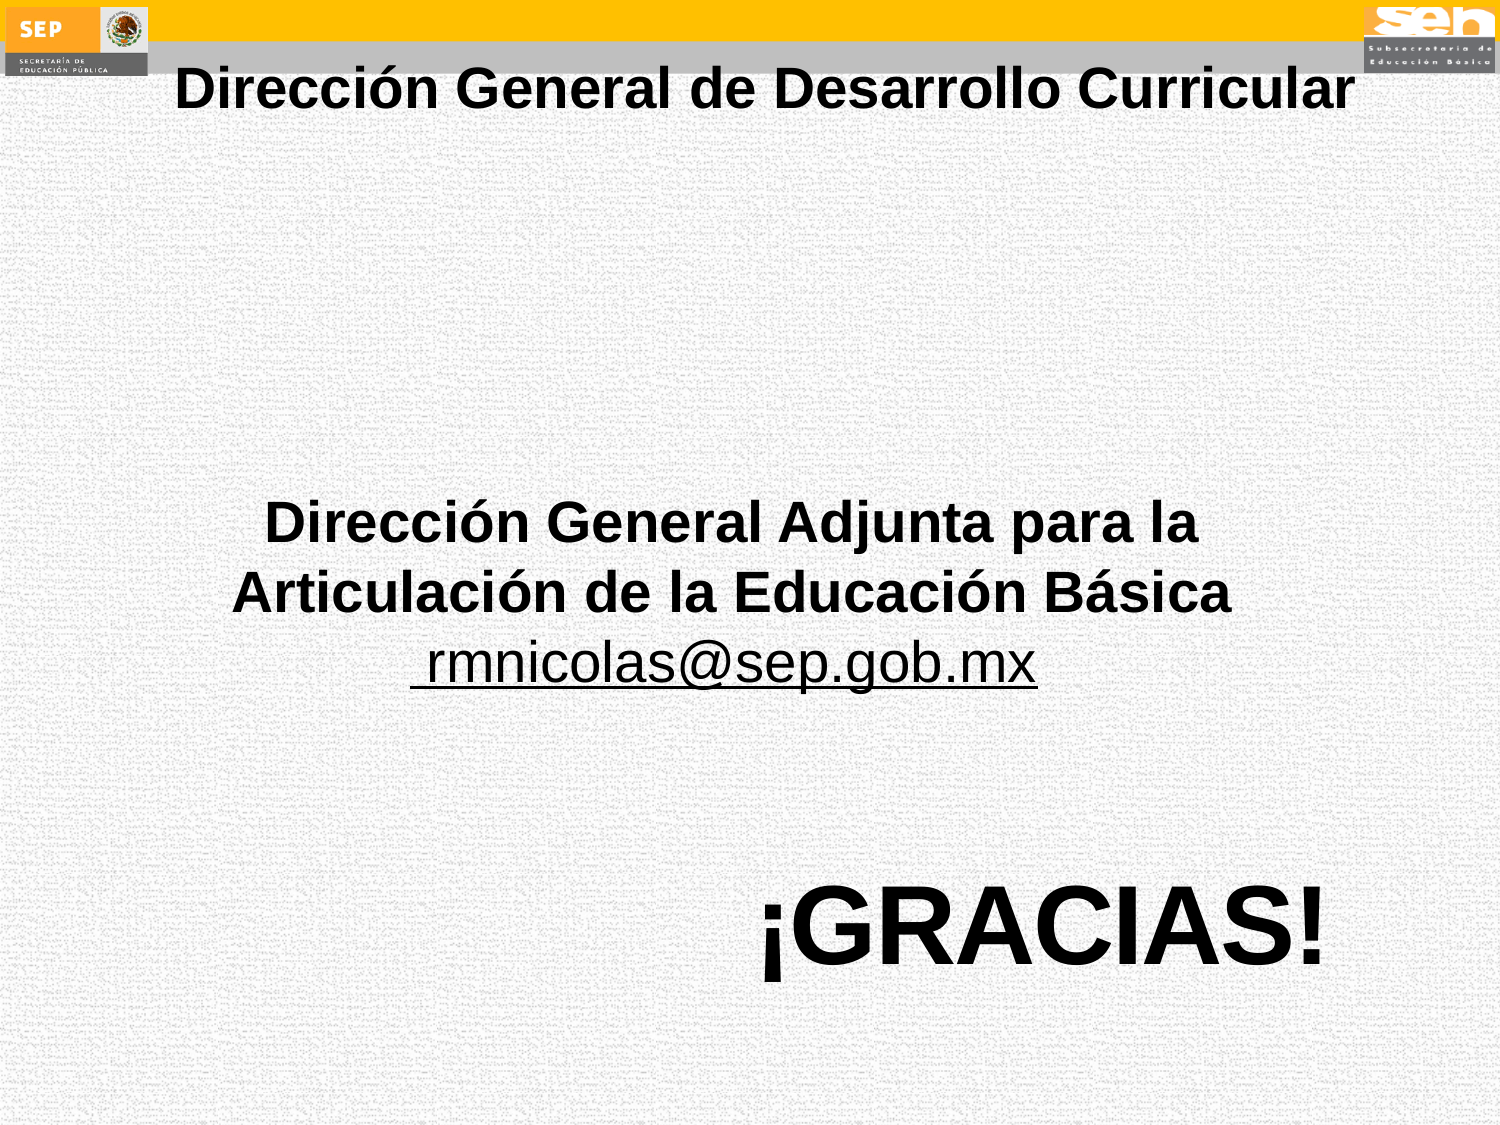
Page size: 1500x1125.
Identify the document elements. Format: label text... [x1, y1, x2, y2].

text_box Dirección General de Desarrollo Curricular [159, 42, 1377, 128]
text_box [159, 456, 1010, 477]
title ¡GRACIAS! [561, 857, 1347, 981]
picture [5, 7, 148, 76]
picture [1364, 7, 1495, 73]
text_box Dirección General Adjunta para la Articulación de la Educación Básica rmnicolas@sep.gob.mx [123, 477, 1341, 702]
